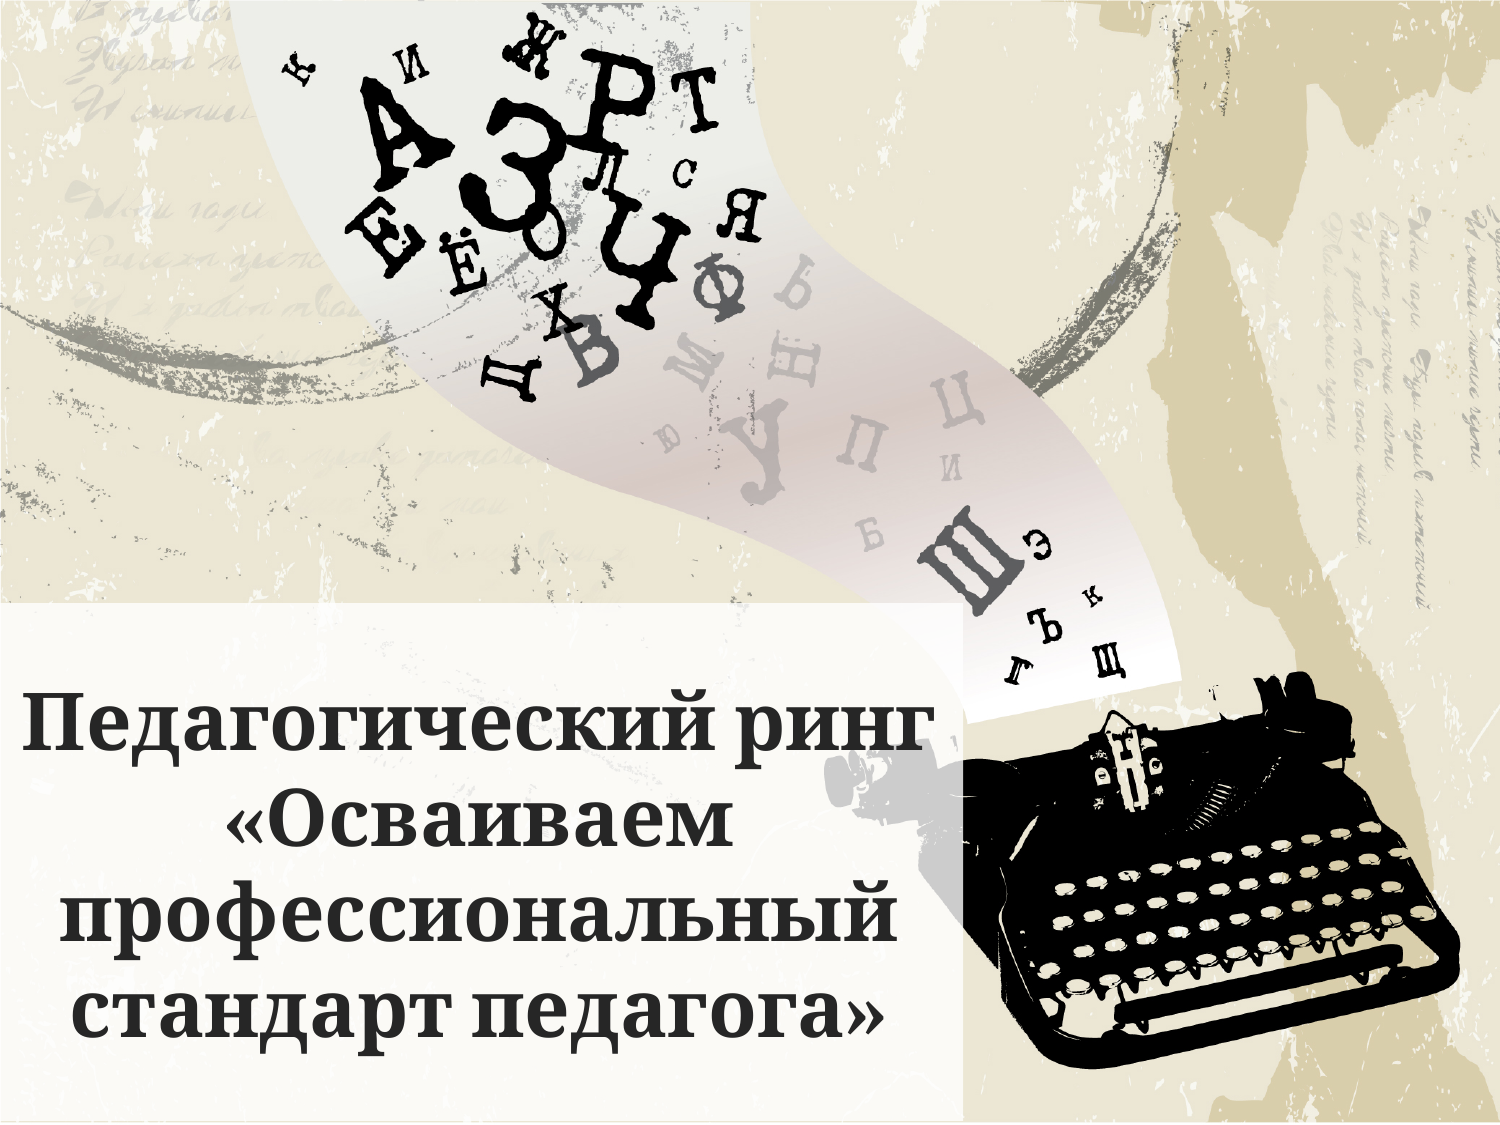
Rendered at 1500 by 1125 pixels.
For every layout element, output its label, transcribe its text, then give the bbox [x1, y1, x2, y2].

picture [0, 0, 1500, 1125]
title Педагогический ринг «Осваиваем профессиональный стандарт педагога» [0, 603, 964, 1121]
